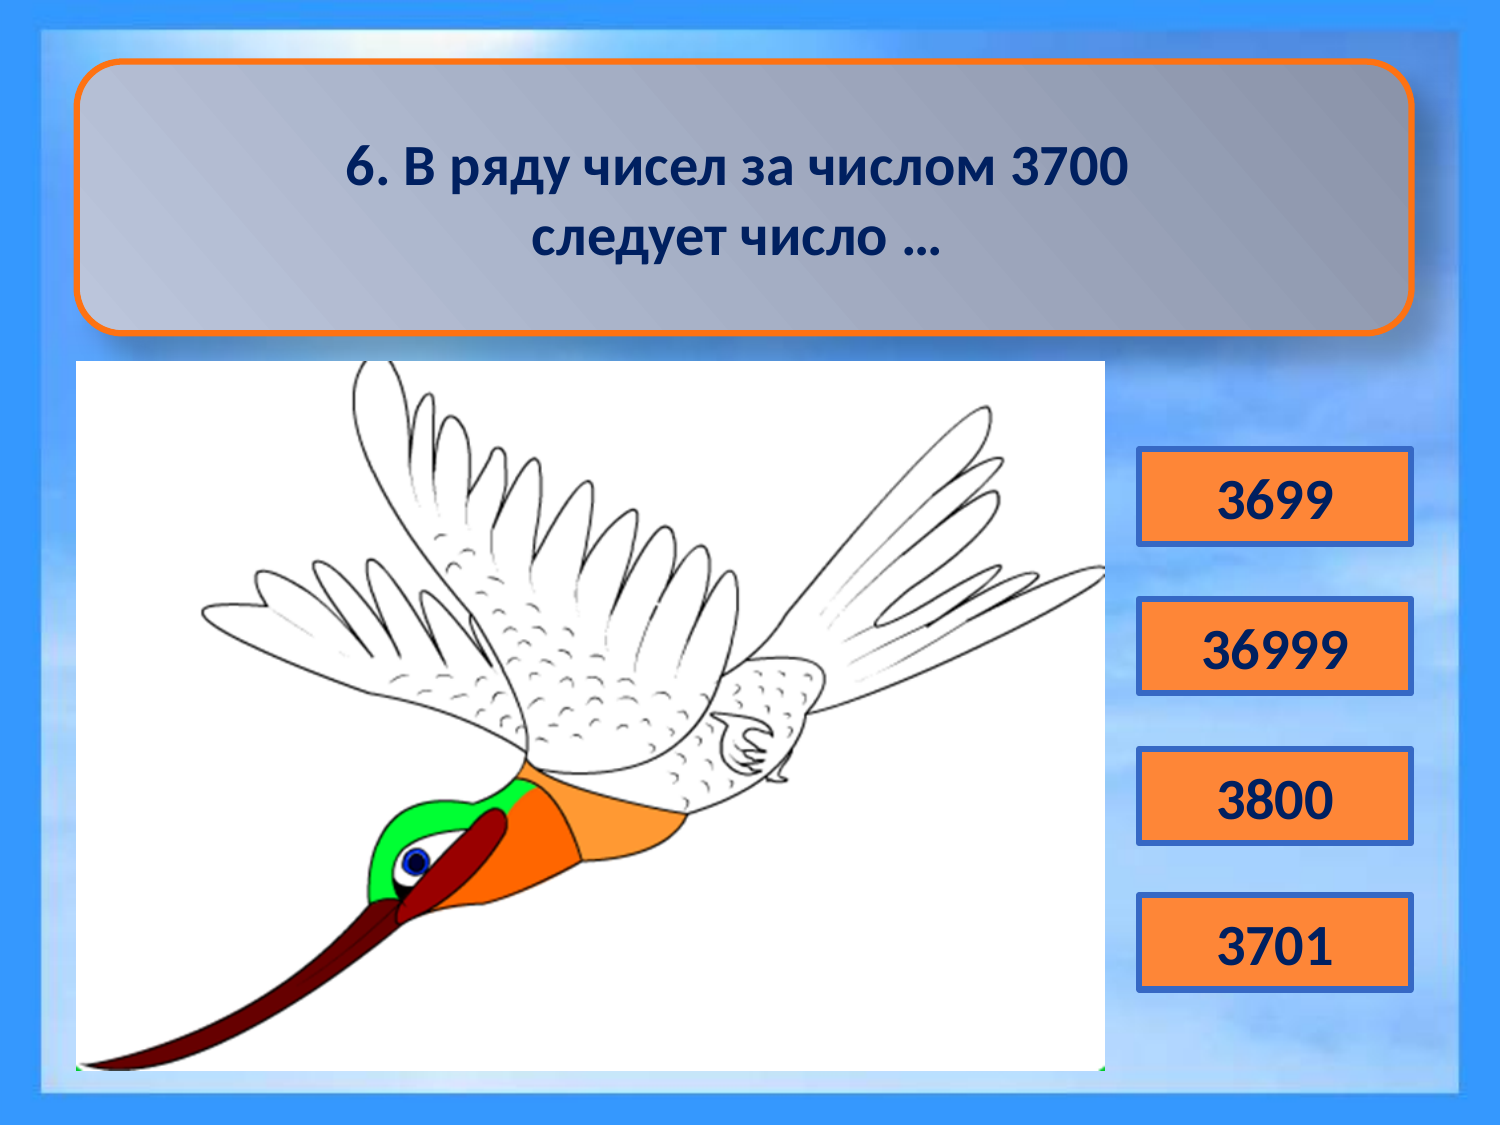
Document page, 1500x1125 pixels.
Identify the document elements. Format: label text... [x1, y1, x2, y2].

text_box 3800 [1149, 747, 1413, 845]
picture [0, 0, 1500, 1125]
text_box 3701 [1149, 893, 1413, 992]
text_box 36999 [1149, 597, 1413, 695]
text_box 3699 [1149, 447, 1413, 546]
text_box 6. В ряду чисел за числом 3700 следует число … [75, 60, 1413, 335]
